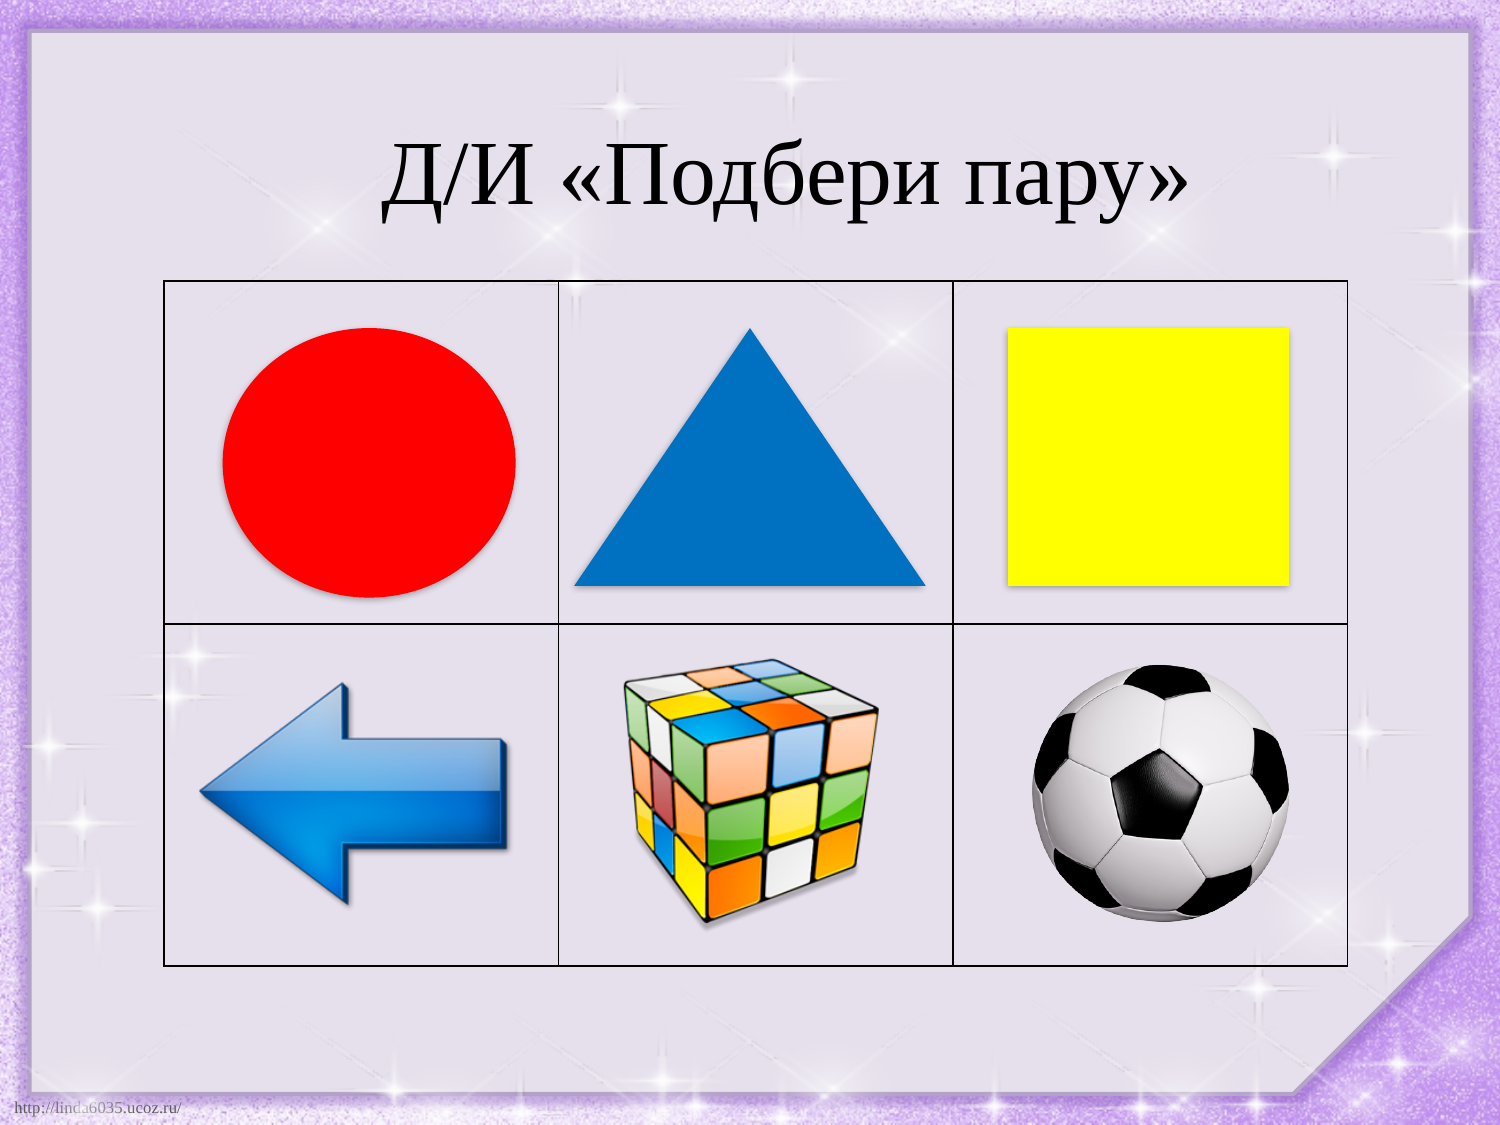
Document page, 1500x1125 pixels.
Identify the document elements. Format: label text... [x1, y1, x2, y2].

text_box [574, 328, 926, 586]
table_header [559, 282, 952, 623]
table_cell [559, 625, 952, 965]
text_box [222, 328, 516, 598]
text_box [1007, 328, 1290, 586]
table_cell [165, 625, 558, 965]
picture [0, 0, 1500, 1125]
table_header [165, 282, 558, 623]
text_box Д/И «Подбери пару» [366, 105, 1209, 231]
table_cell [954, 625, 1347, 965]
table_header [954, 282, 1347, 623]
